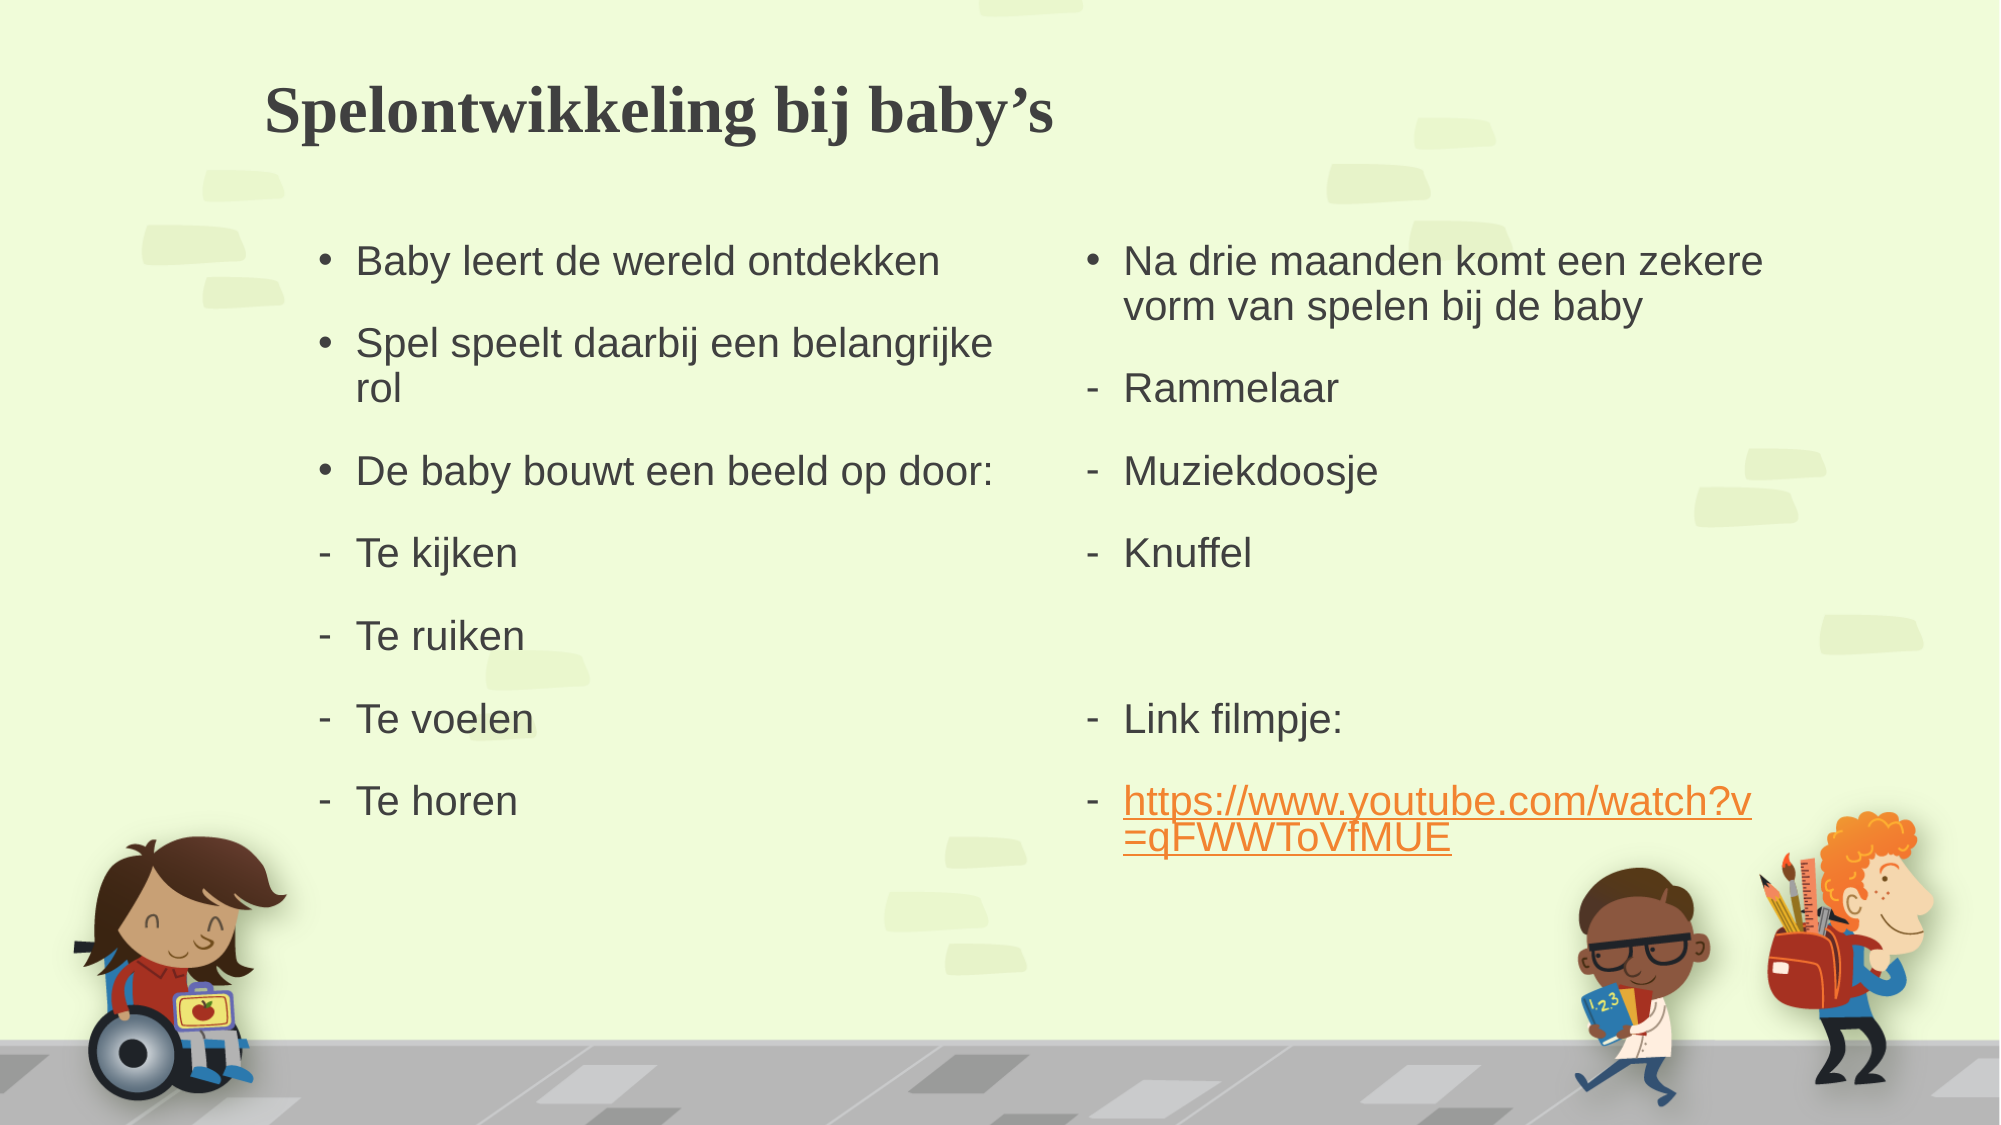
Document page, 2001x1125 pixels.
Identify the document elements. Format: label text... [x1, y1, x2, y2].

list Baby leert de wereld ontdekken Spel speelt daarbij een belangrijke rol De baby bouwt een beeld op door: Te kijken Te ruiken Te voelen Te horen [303, 231, 1024, 920]
title Spelontwikkeling bij baby’s [249, 30, 1750, 155]
list Na drie maanden komt een zekere vorm van spelen bij de baby Rammelaar Muziekdoosje Knuffel Link filmpje: https://www.youtube.com/watch?v=qFWWToVfMUE [1070, 231, 1791, 920]
picture [0, 0, 2000, 1125]
